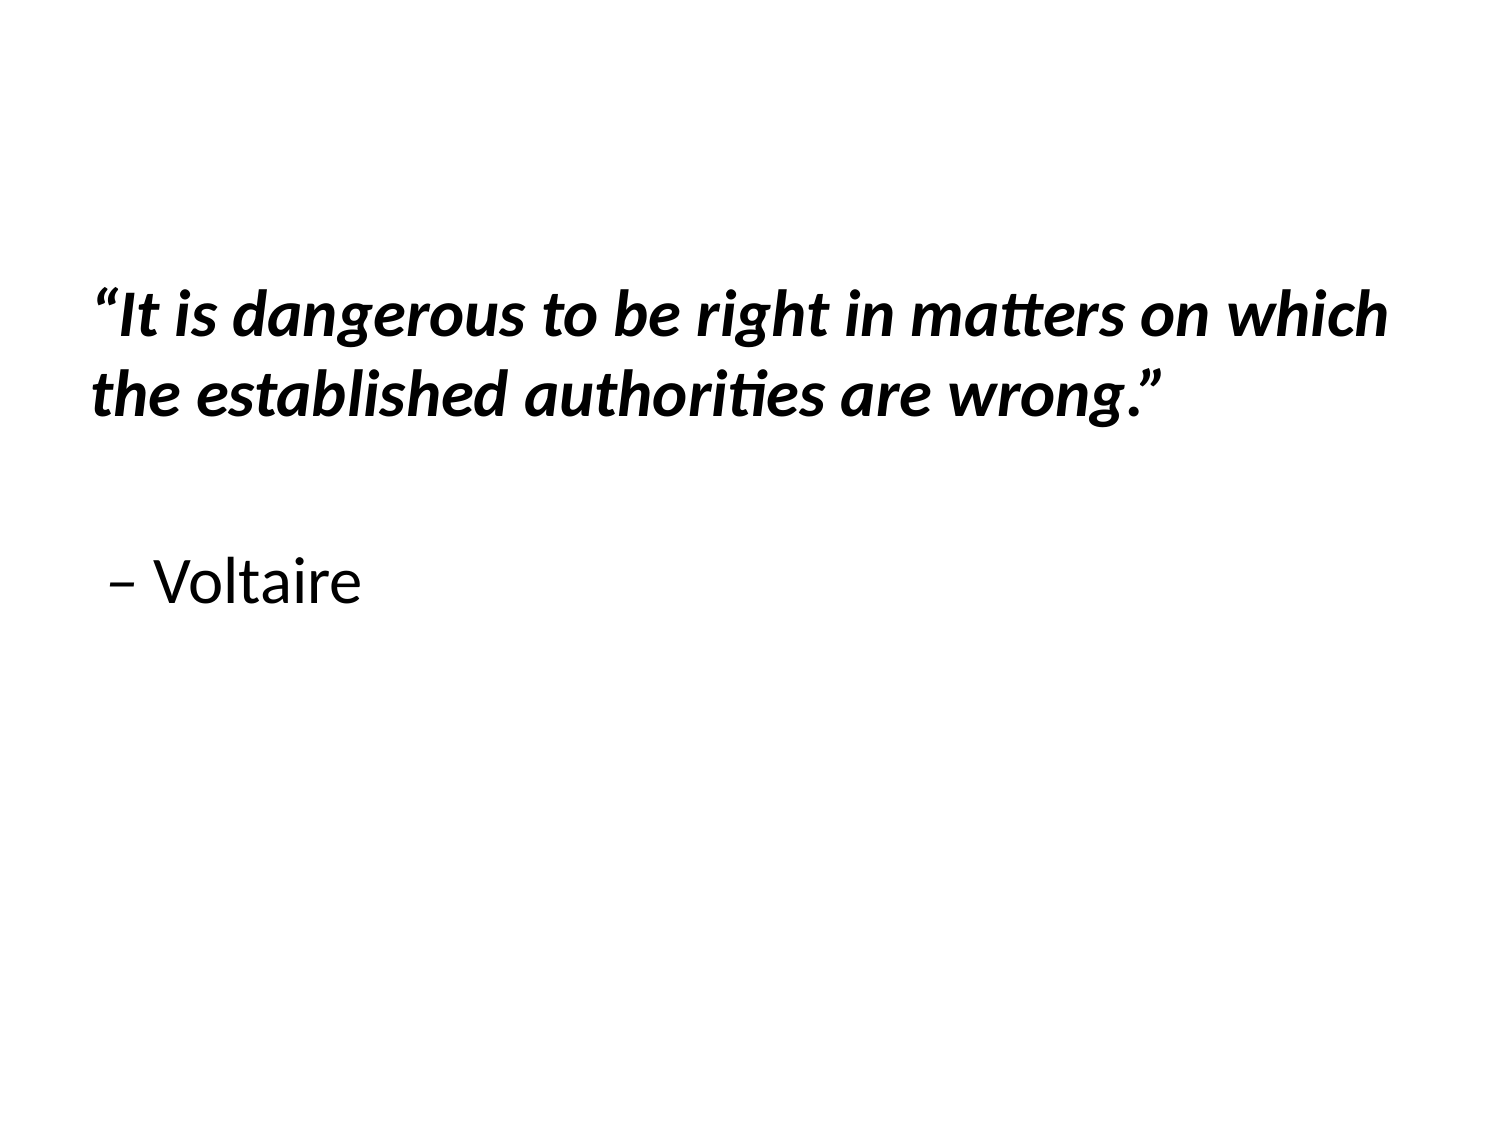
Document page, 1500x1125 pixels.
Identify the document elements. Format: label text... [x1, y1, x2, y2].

list “It is dangerous to be right in matters on which the established authorities are wrong.” – Voltaire [75, 262, 1425, 1005]
